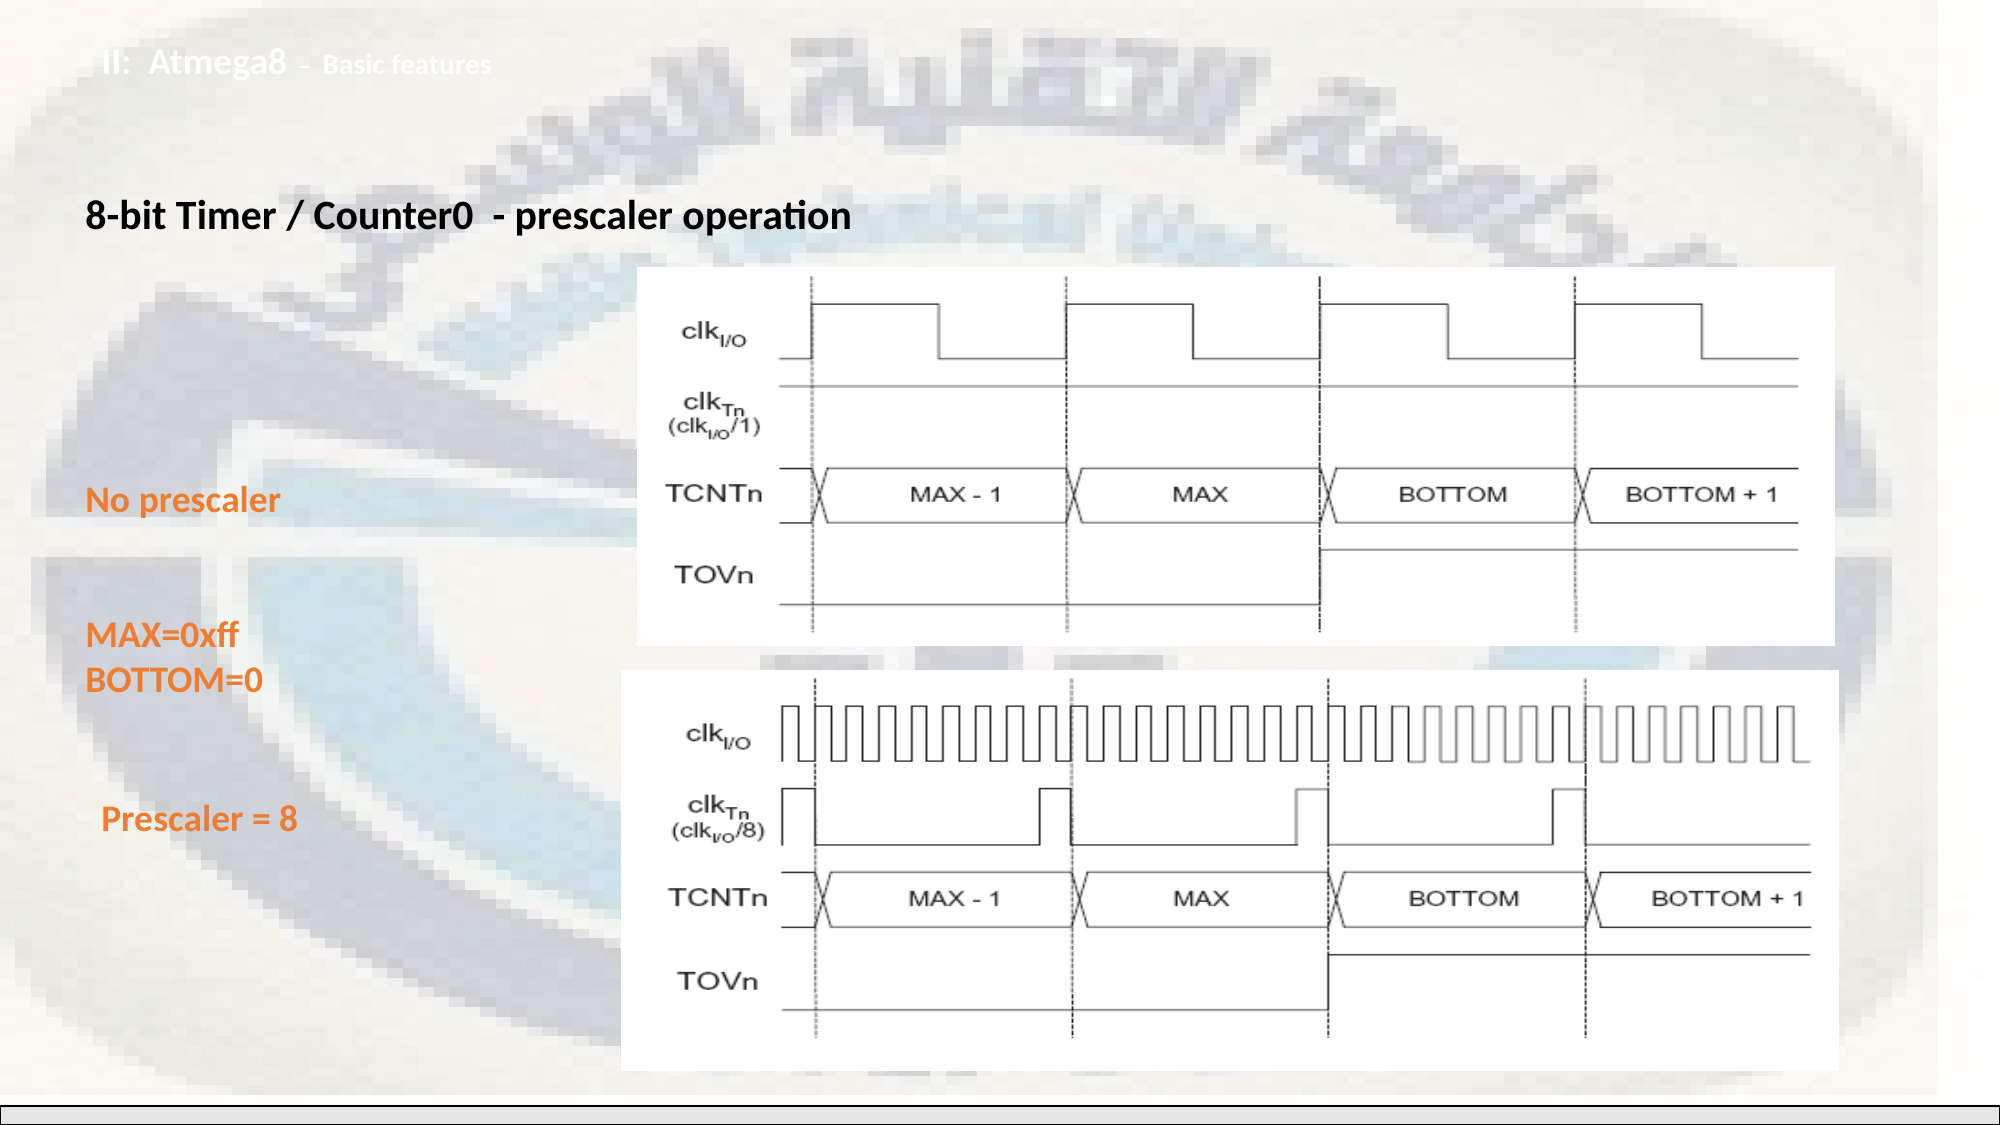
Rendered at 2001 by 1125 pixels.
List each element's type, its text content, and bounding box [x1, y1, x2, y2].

text_box No prescaler MAX=0xff BOTTOM=0 [70, 467, 1772, 708]
text_box II: Atmega8 – Basic features [86, 29, 1457, 90]
picture [637, 267, 1835, 646]
text_box 8-bit Timer / Counter0 - prescaler operation [70, 180, 1930, 291]
text_box Prescaler = 8 [86, 786, 621, 847]
picture [621, 670, 1839, 1071]
text_box [0, 1105, 2000, 1125]
text_box Label Operator Operand[s] ;Comment INIT: mov ax, bx ; Copy contents of bx into ax Label - INIT: Operator - mov Operands - ax and bx Comment - alphanumeric string between ; and \n Not case sensitive Unlike other assemblers, destination operand is first mov is the mnemonic that the assembler translates into an opcode [0, 0, 2000, 1105]
